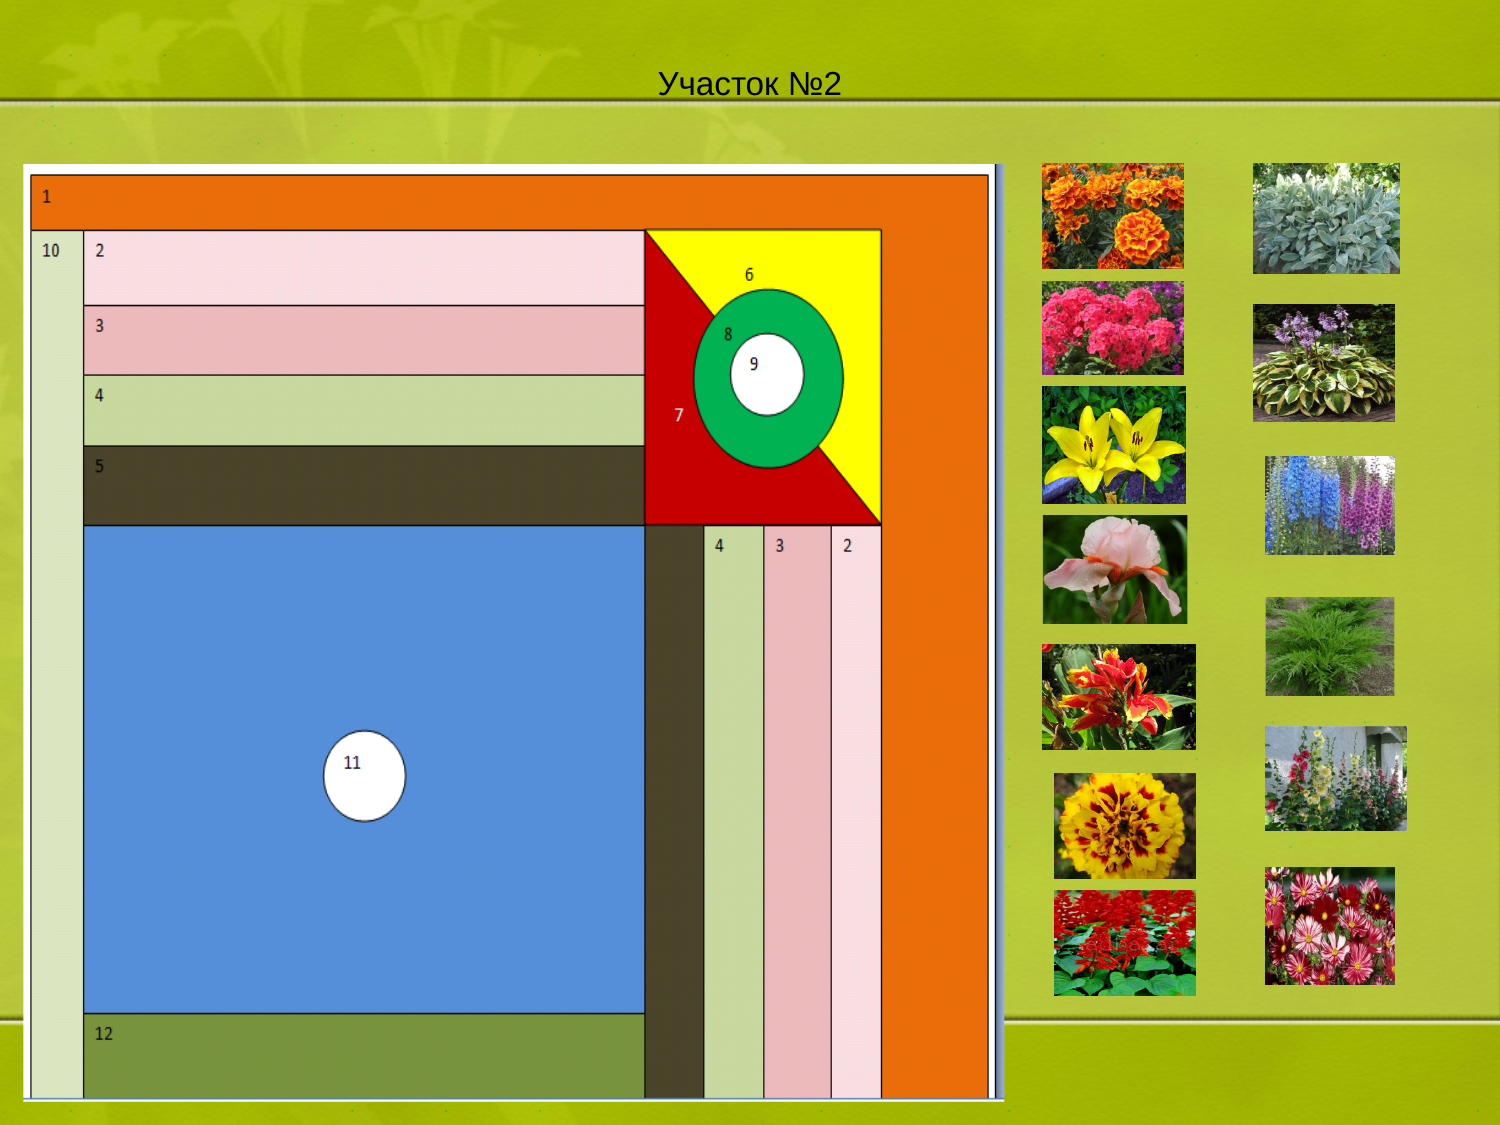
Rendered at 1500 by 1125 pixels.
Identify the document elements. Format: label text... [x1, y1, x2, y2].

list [23, 163, 1005, 1102]
title Участок №2 [74, 0, 1426, 165]
picture [0, 0, 1500, 1125]
